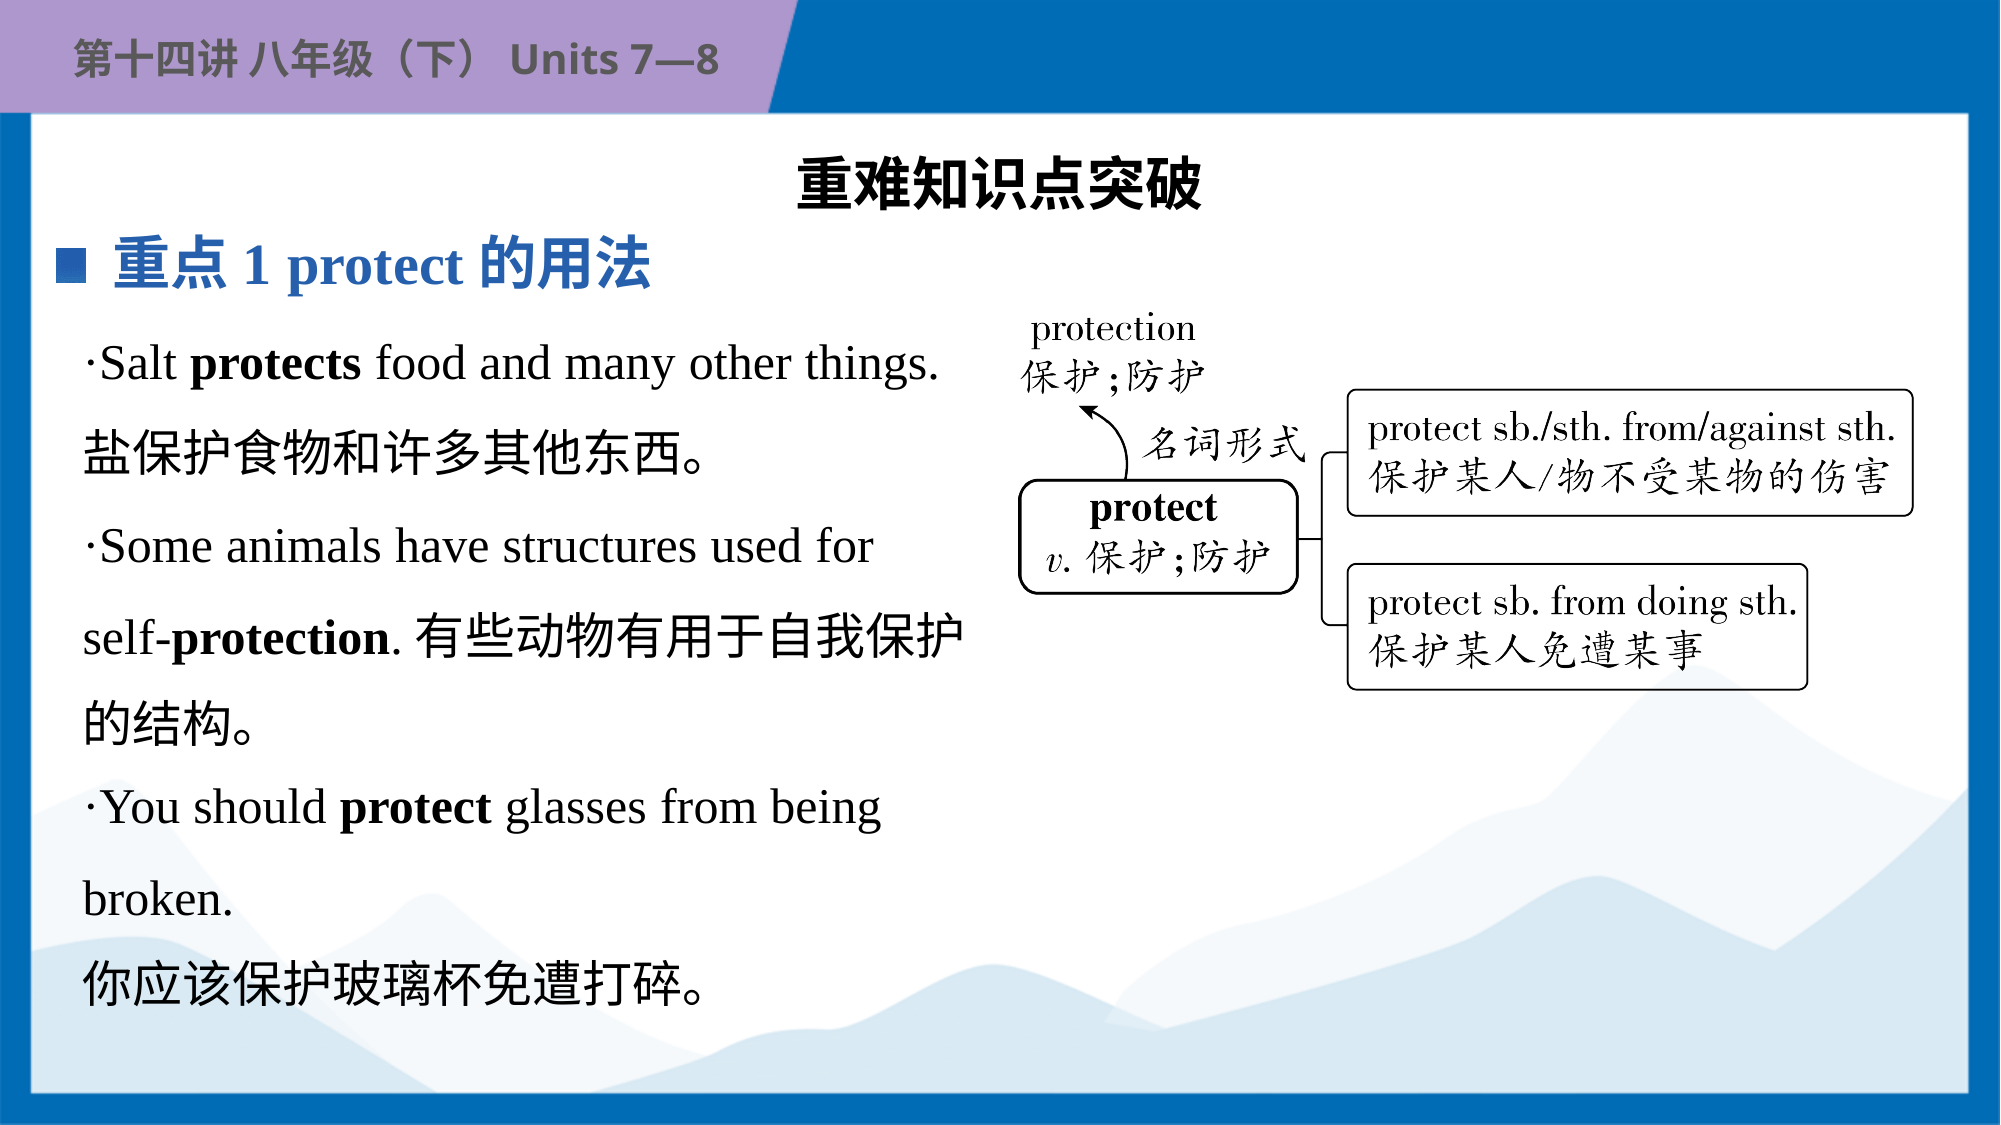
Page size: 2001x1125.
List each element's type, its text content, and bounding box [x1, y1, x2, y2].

text_box 重难知识点突破 [82, 146, 1917, 217]
text_box ·Salt protects food and many other things. 盐保护食物和许多其他东西。 ·Some animals have structures used for self-protection.有些动物有用于自我保护 的结构。 [82, 297, 1001, 741]
text_box ·You should protect glasses from being broken. 你应该保护玻璃杯免遭打碎。 [82, 741, 1918, 1003]
text_box 重点1 protect的用法 [112, 225, 1917, 296]
picture [0, 0, 2000, 1125]
